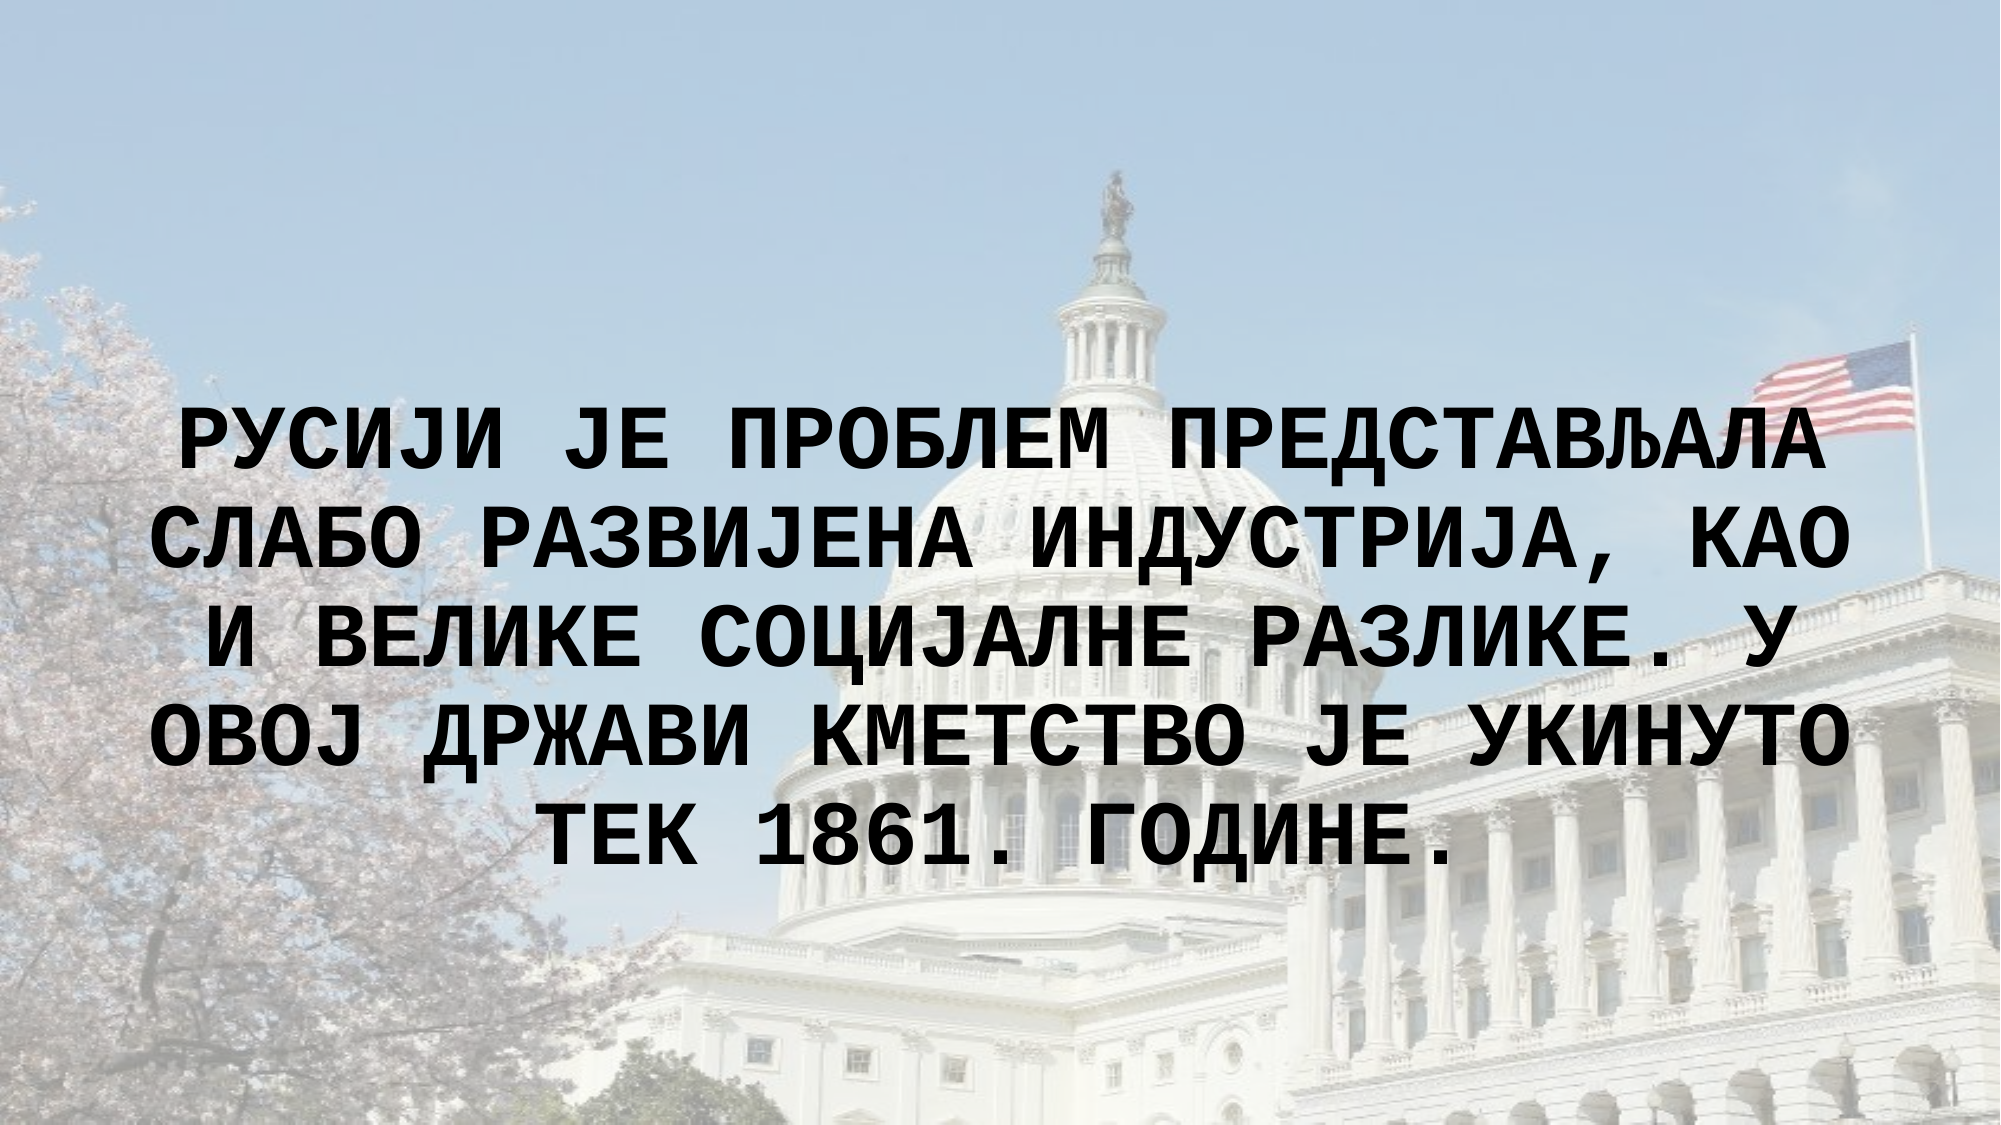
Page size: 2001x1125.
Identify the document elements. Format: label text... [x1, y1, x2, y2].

title РУСИЈИ ЈЕ ПРОБЛЕМ ПРЕДСТАВЉАЛА СЛАБО РАЗВИЈЕНА ИНДУСТРИЈА, КАО И ВЕЛИКЕ СОЦИЈАЛНЕ РАЗЛИКЕ. У ОВОЈ ДРЖАВИ КМЕТСТВО ЈЕ УКИНУТО ТЕК 1861. ГОДИНЕ. [109, 271, 1893, 1003]
